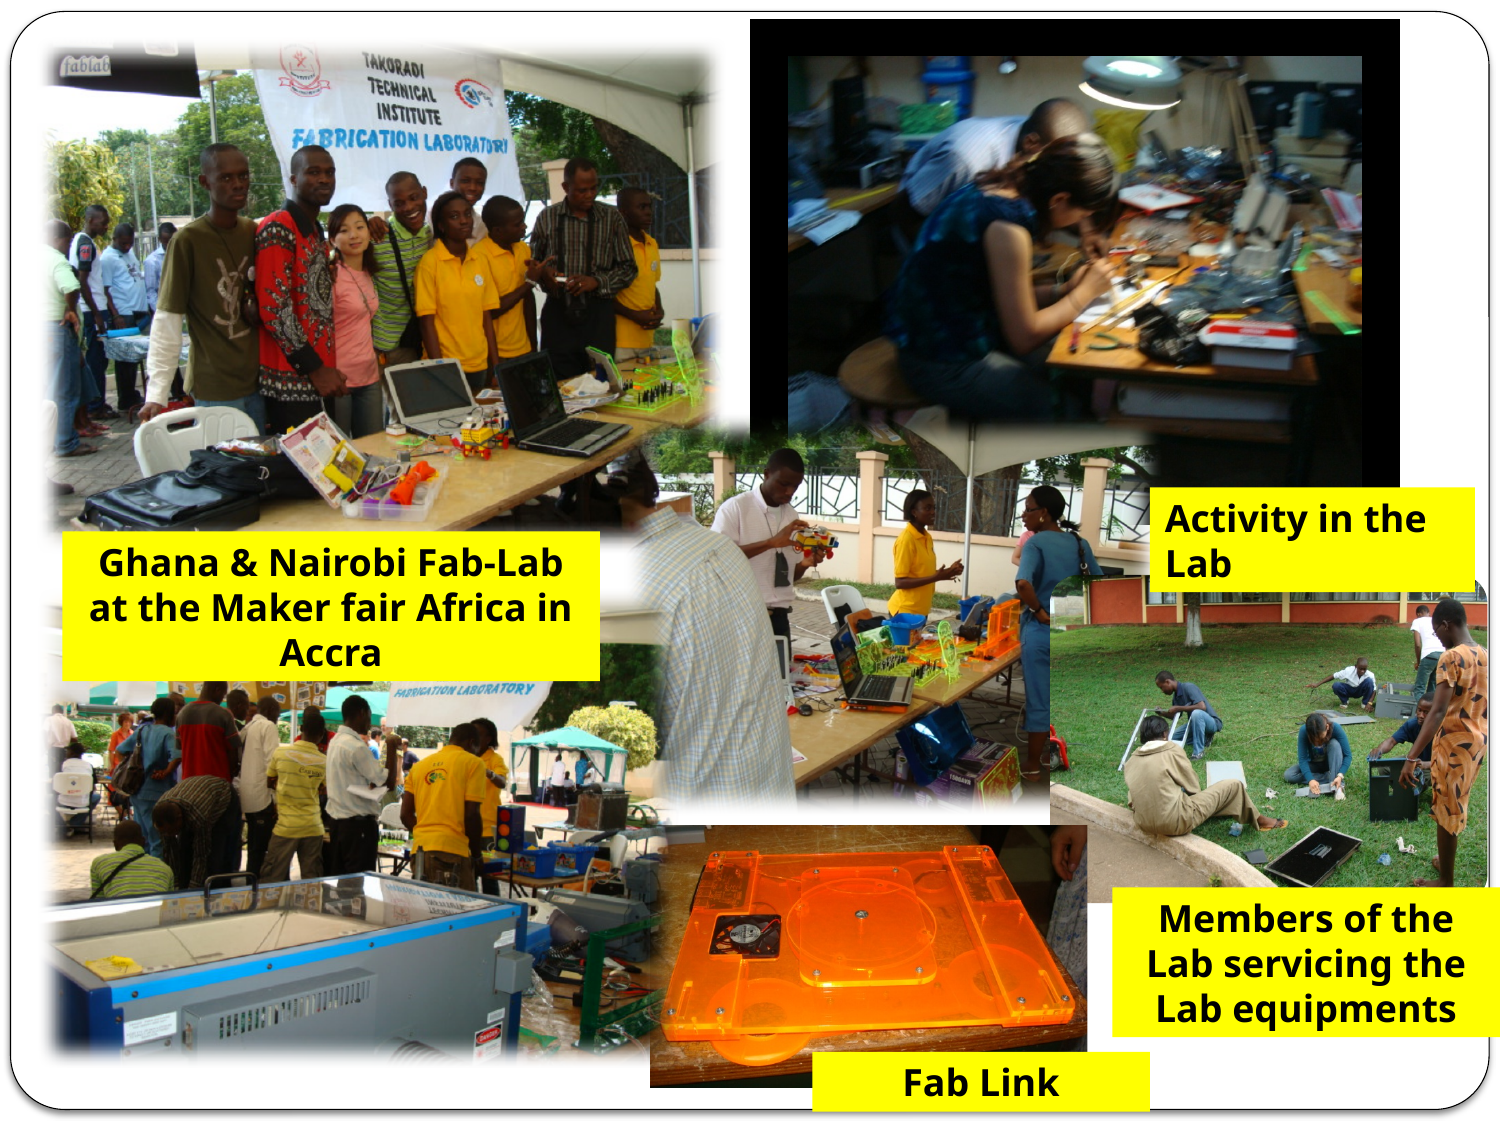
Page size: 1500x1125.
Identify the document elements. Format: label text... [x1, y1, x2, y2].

text_box Members of the Lab servicing the Lab equipments [1112, 887, 1500, 1038]
text_box Fab Link [812, 1051, 1150, 1112]
picture [37, 37, 1488, 1088]
text_box Activity in the Lab [1168, 487, 1475, 573]
text_box Ghana & Nairobi Fab-Lab at the Maker fair Africa in Accra [62, 563, 600, 585]
